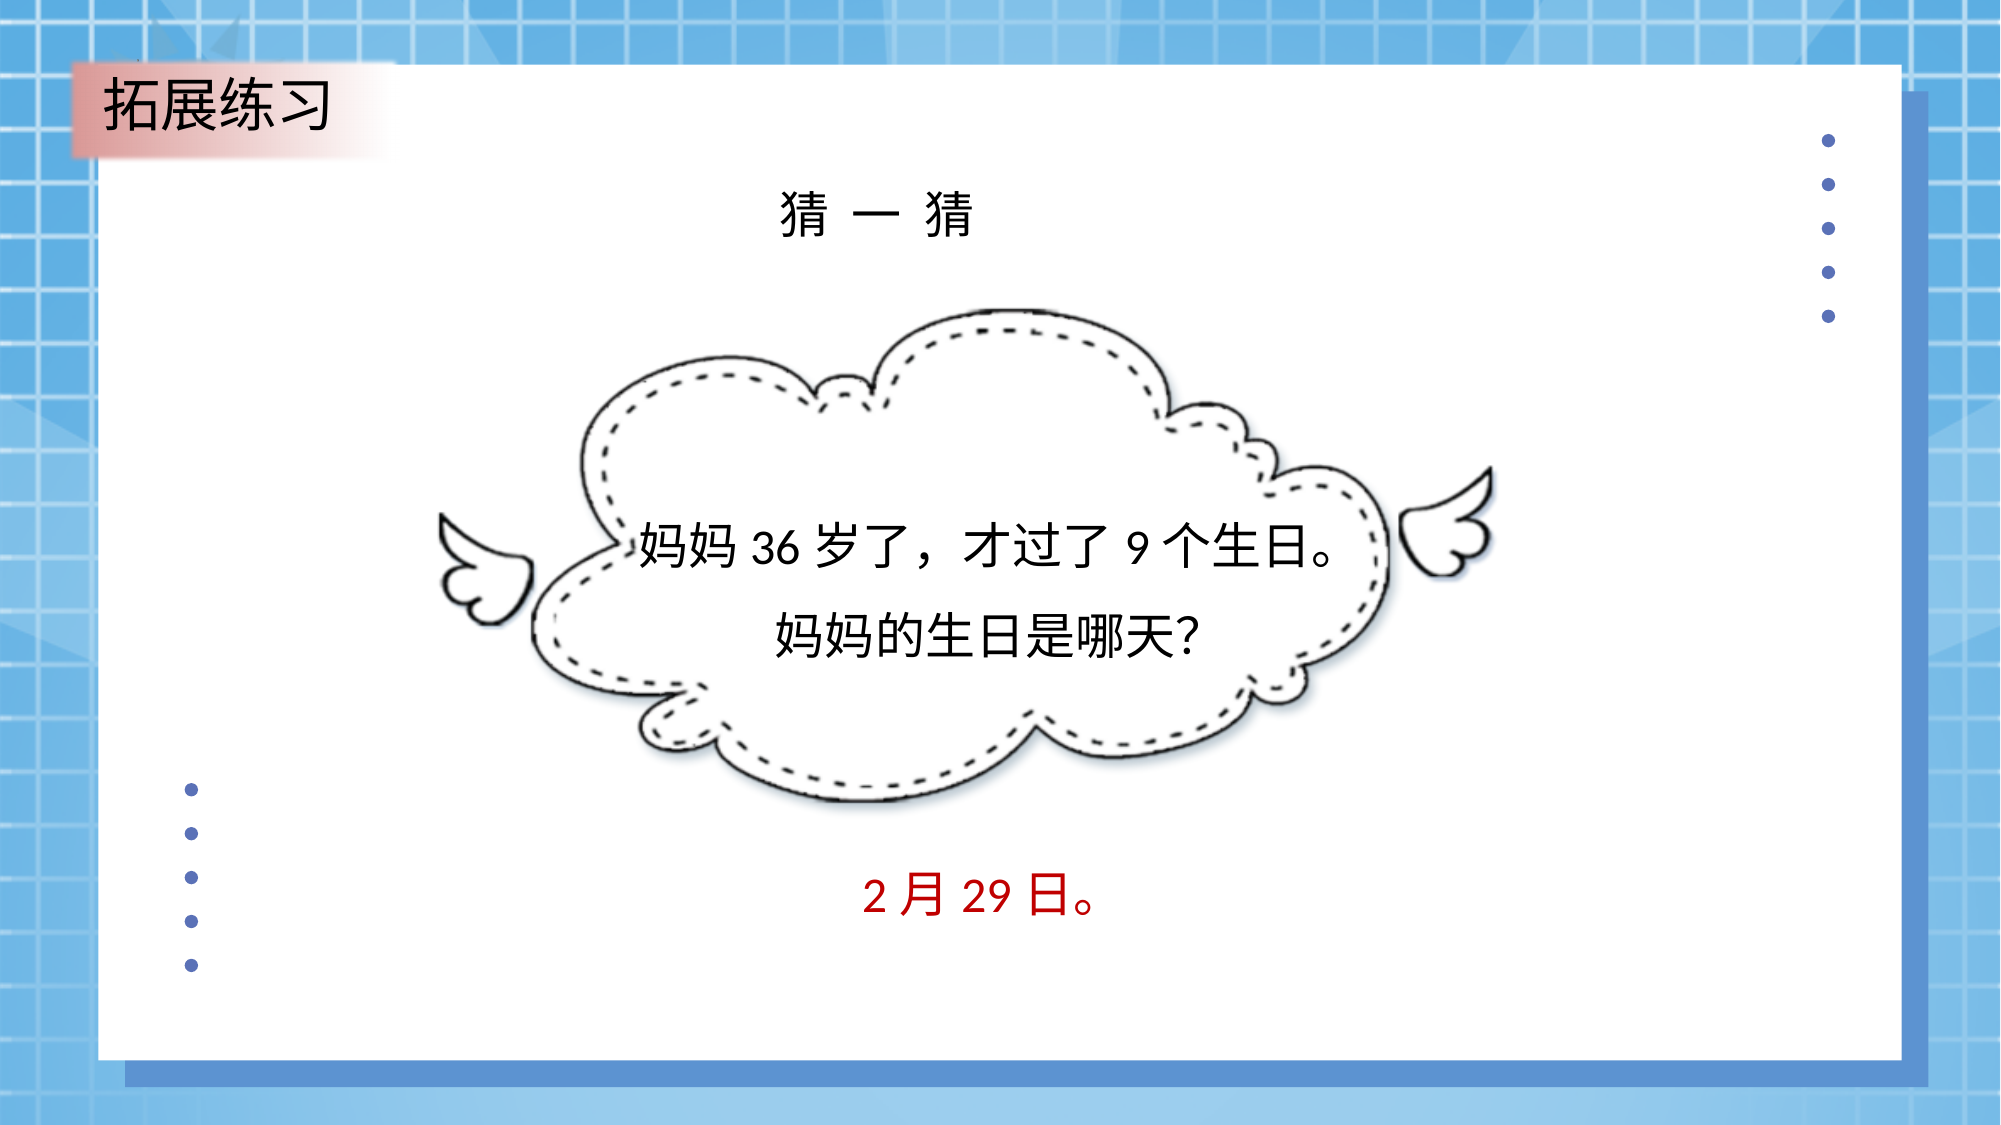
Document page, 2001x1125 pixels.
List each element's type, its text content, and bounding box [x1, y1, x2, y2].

picture [0, 0, 2001, 1125]
text_box 猜 一 猜 [643, 145, 1110, 229]
text_box 2月29日。 [847, 902, 1139, 930]
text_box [67, 57, 400, 163]
